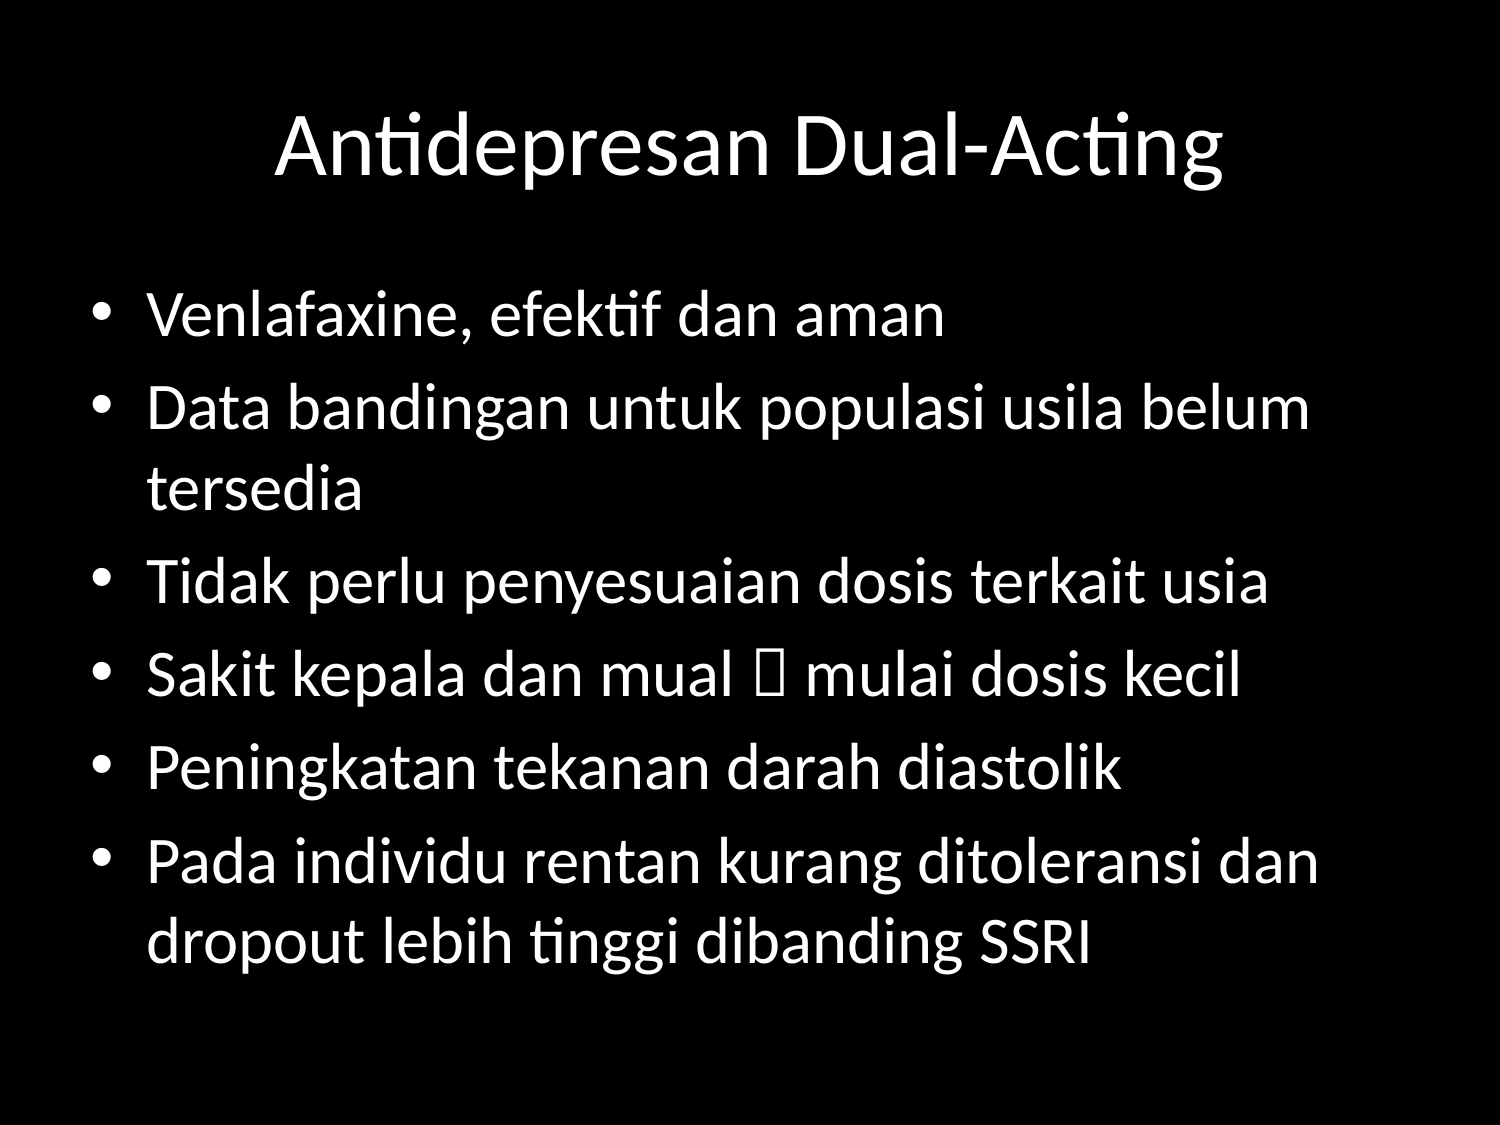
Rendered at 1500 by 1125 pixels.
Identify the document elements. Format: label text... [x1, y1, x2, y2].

list Venlafaxine, efektif dan aman Data bandingan untuk populasi usila belum tersedia Tidak perlu penyesuaian dosis terkait usia Sakit kepala dan mual  mulai dosis kecil Peningkatan tekanan darah diastolik Pada individu rentan kurang ditoleransi dan dropout lebih tinggi dibanding SSRI [75, 262, 1425, 1005]
title Antidepresan Dual-Acting [75, 45, 1425, 233]
